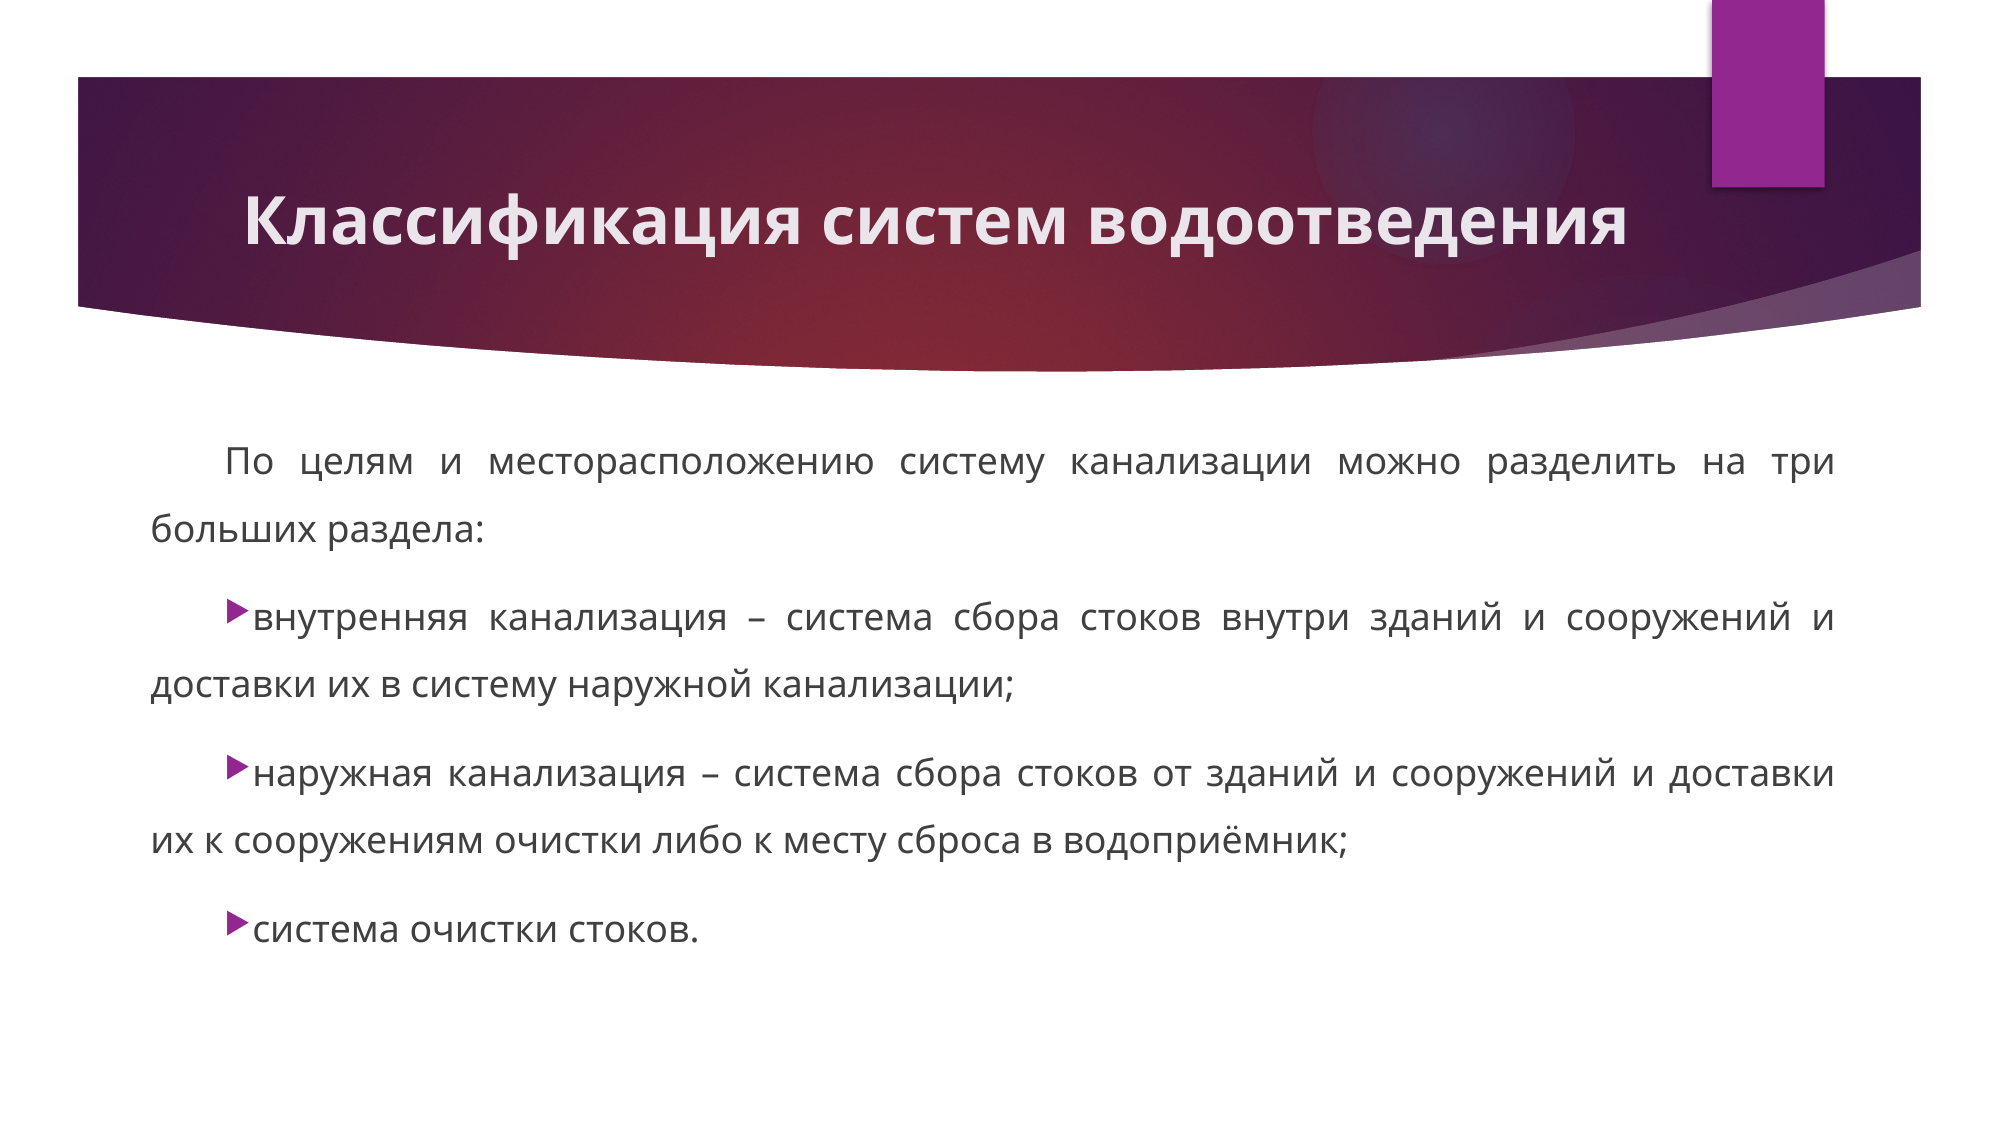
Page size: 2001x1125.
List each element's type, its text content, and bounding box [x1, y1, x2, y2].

title Классификация систем водоотведения [227, 159, 1665, 276]
list По целям и месторасположению систему канализации можно разделить на три больших раздела: внутренняя канализация – система сбора стоков внутри зданий и сооружений и доставки их в систему наружной канализации; наружная канализация – система сбора стоков от зданий и сооружений и доставки их к сооружениям очистки либо к месту сброса в водоприёмник; система очистки стоков. [135, 407, 1852, 968]
